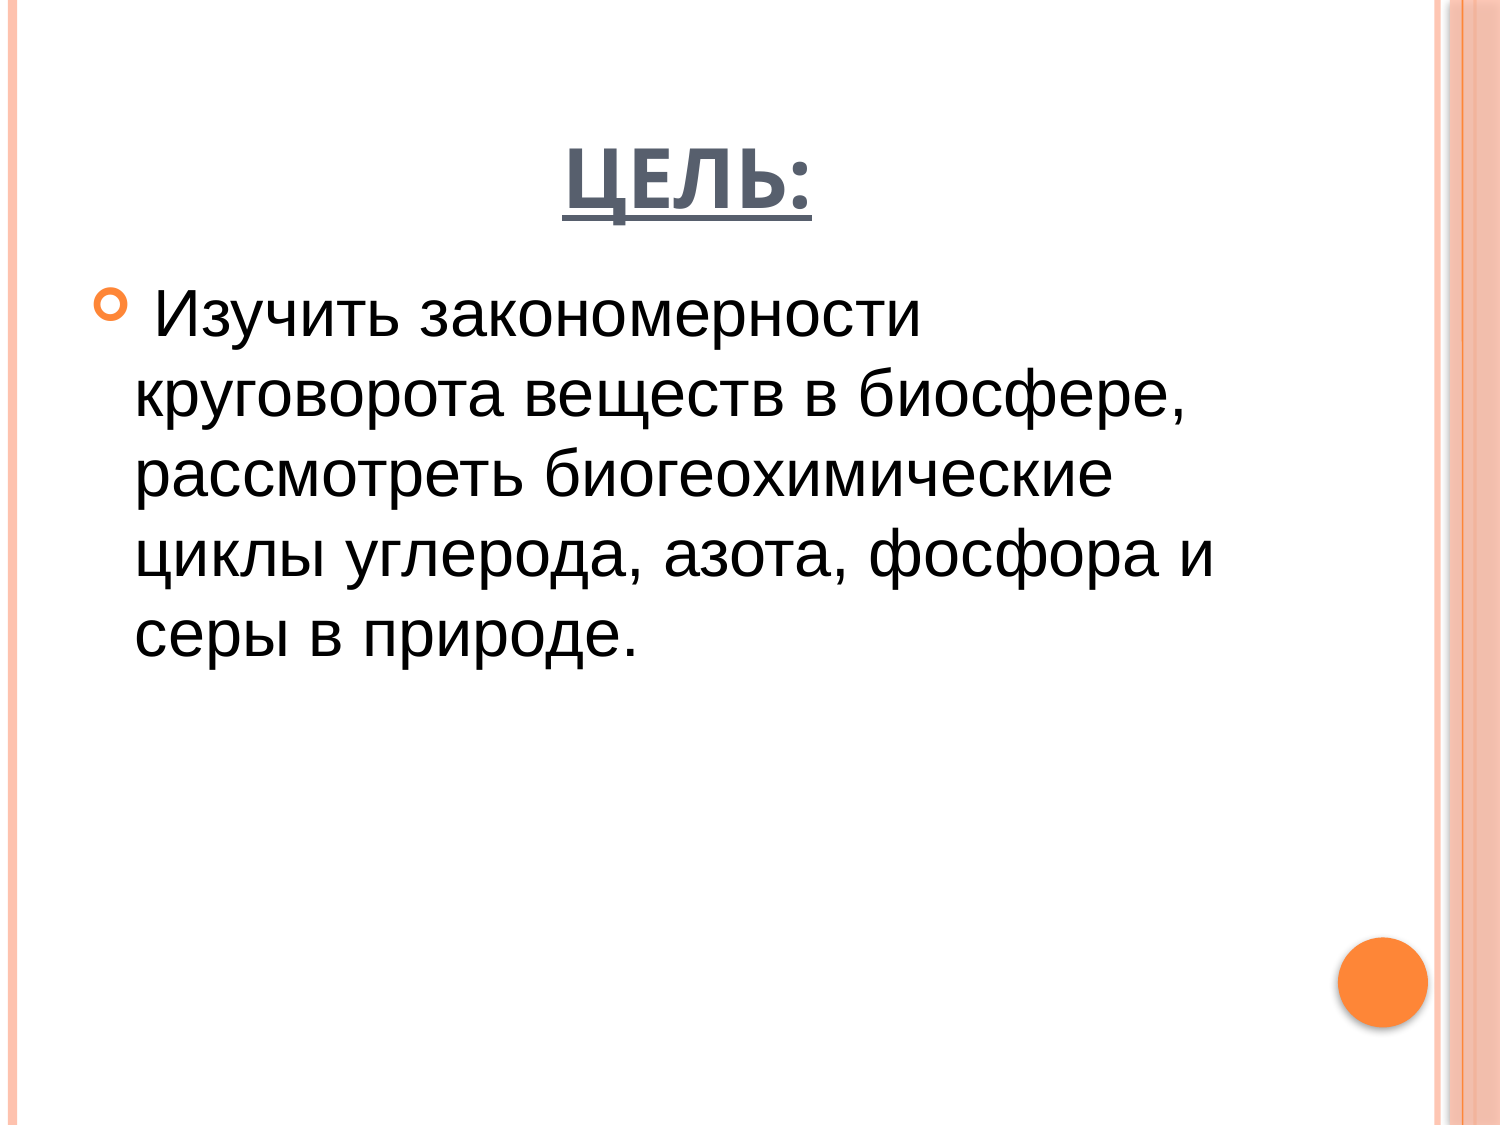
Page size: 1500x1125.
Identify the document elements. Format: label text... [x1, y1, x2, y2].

list Изучить закономерности круговорота веществ в биосфере, рассмотреть биогеохимические циклы углерода, азота, фосфора и серы в природе. [75, 262, 1300, 1062]
title Цель: [75, 45, 1300, 233]
